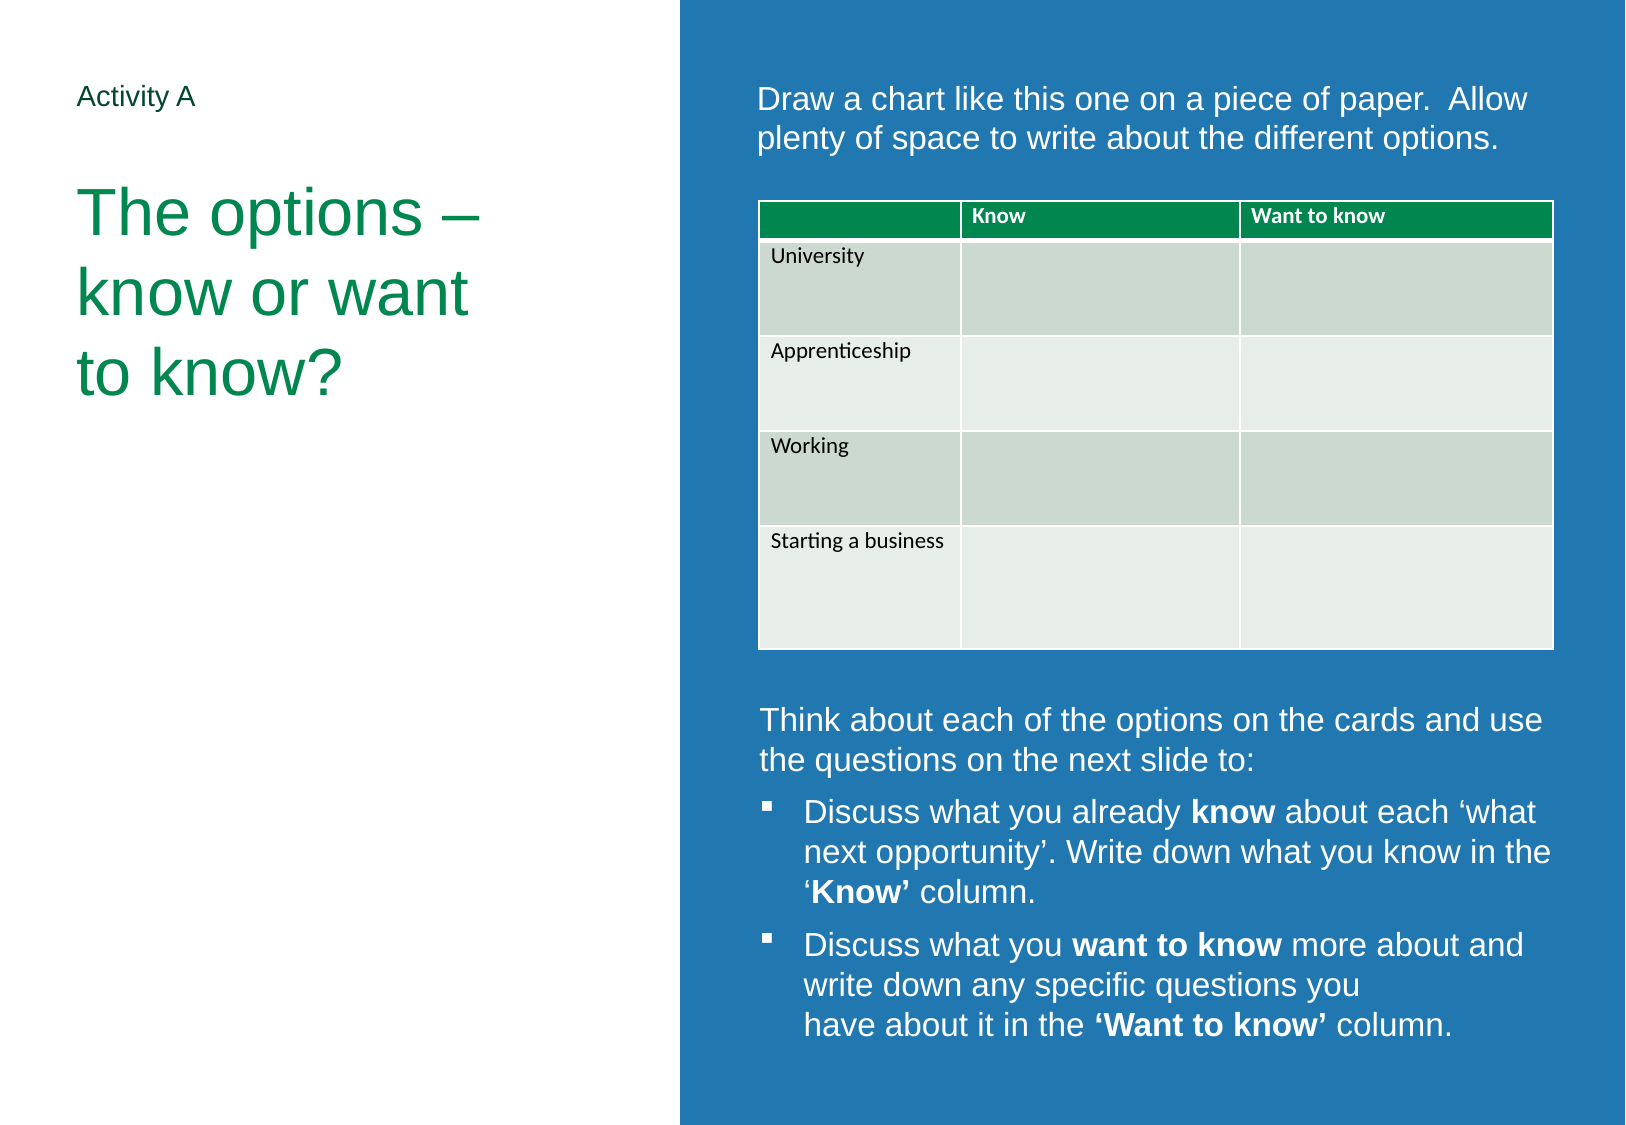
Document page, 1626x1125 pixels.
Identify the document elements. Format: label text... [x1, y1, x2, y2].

table_cell University [760, 243, 960, 335]
table_cell [1241, 432, 1552, 525]
text_box Think about each of the options on the cards and use the questions on the next slide to: Discuss what you already know about each ‘what next opportunity’. Write down what you know in the ‘Know’ column. Discuss what you want to know more about and write down any specific questions you have about it in the ‘Want to know’ column. [759, 698, 1555, 1043]
table_cell [962, 527, 1239, 648]
table_cell Working [760, 432, 960, 525]
table_header Know [962, 202, 1239, 238]
table_cell Apprenticeship [760, 337, 960, 430]
table_cell Starting a business [760, 527, 960, 648]
title Activity A The options – know or want to know? [76, 76, 500, 364]
text_box Draw a chart like this one on a piece of paper. Allow plenty of space to write about the different options. [680, 0, 1625, 1125]
table_cell [1241, 243, 1552, 335]
table_header [760, 202, 960, 238]
table_cell [962, 432, 1239, 525]
table_header Want to know [1241, 202, 1552, 238]
table_cell [1241, 337, 1552, 430]
table_cell [1241, 527, 1552, 648]
table_cell [962, 243, 1239, 335]
table_cell [962, 337, 1239, 430]
